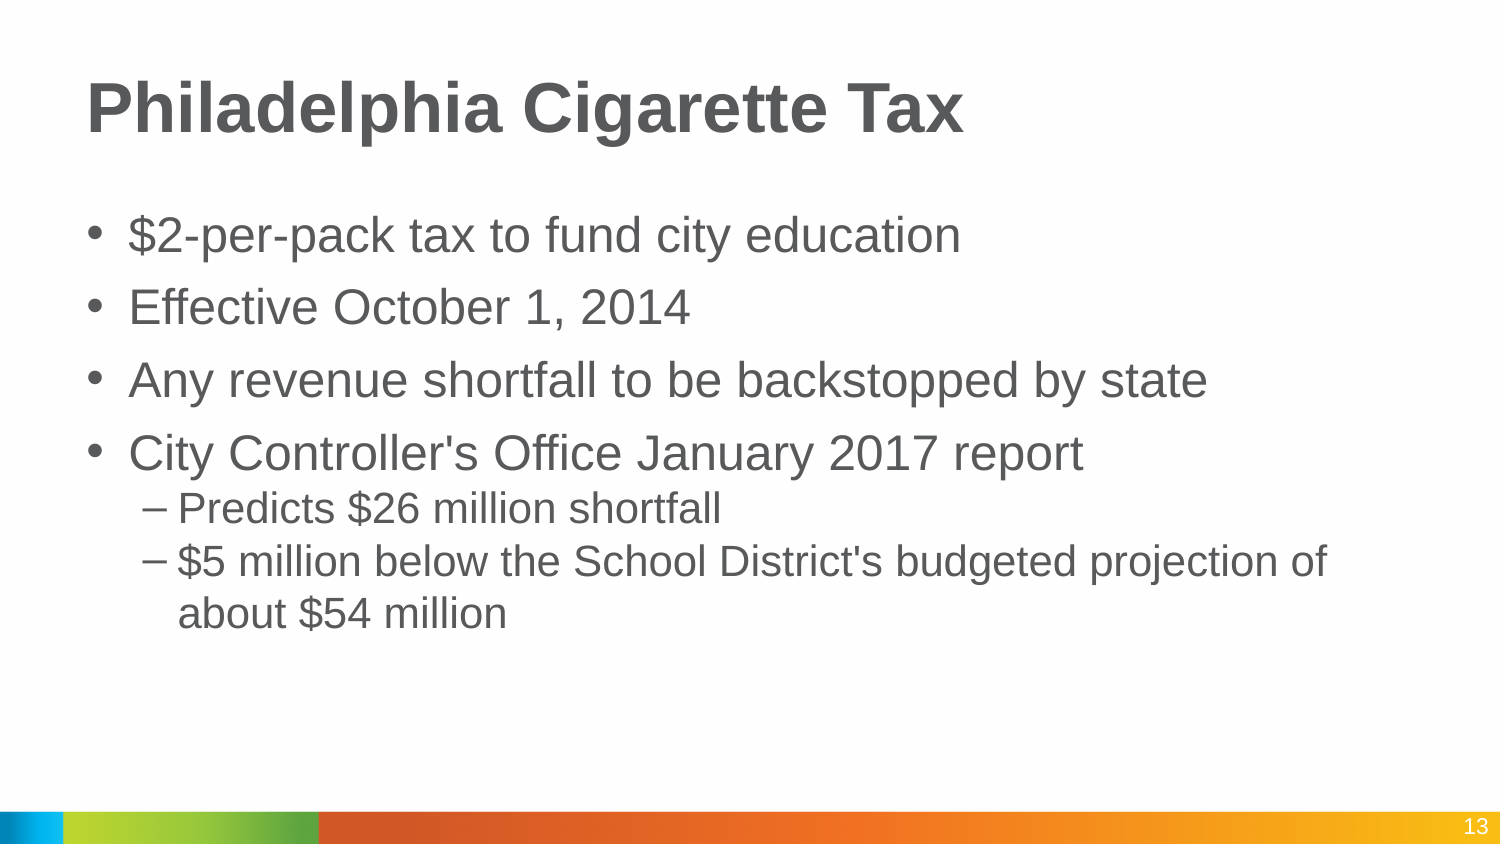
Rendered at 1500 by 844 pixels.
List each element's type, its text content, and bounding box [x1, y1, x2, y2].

title Philadelphia Cigarette Tax [75, 33, 1425, 175]
footer [456, 802, 1044, 844]
slide_number 13 [1149, 802, 1500, 844]
picture [0, 0, 1500, 844]
list $2-per-pack tax to fund city education Effective October 1, 2014 Any revenue shortfall to be backstopped by state City Controller's Office January 2017 report Predicts $26 million shortfall $5 million below the School District's budgeted projection of about $54 million [75, 196, 1425, 754]
